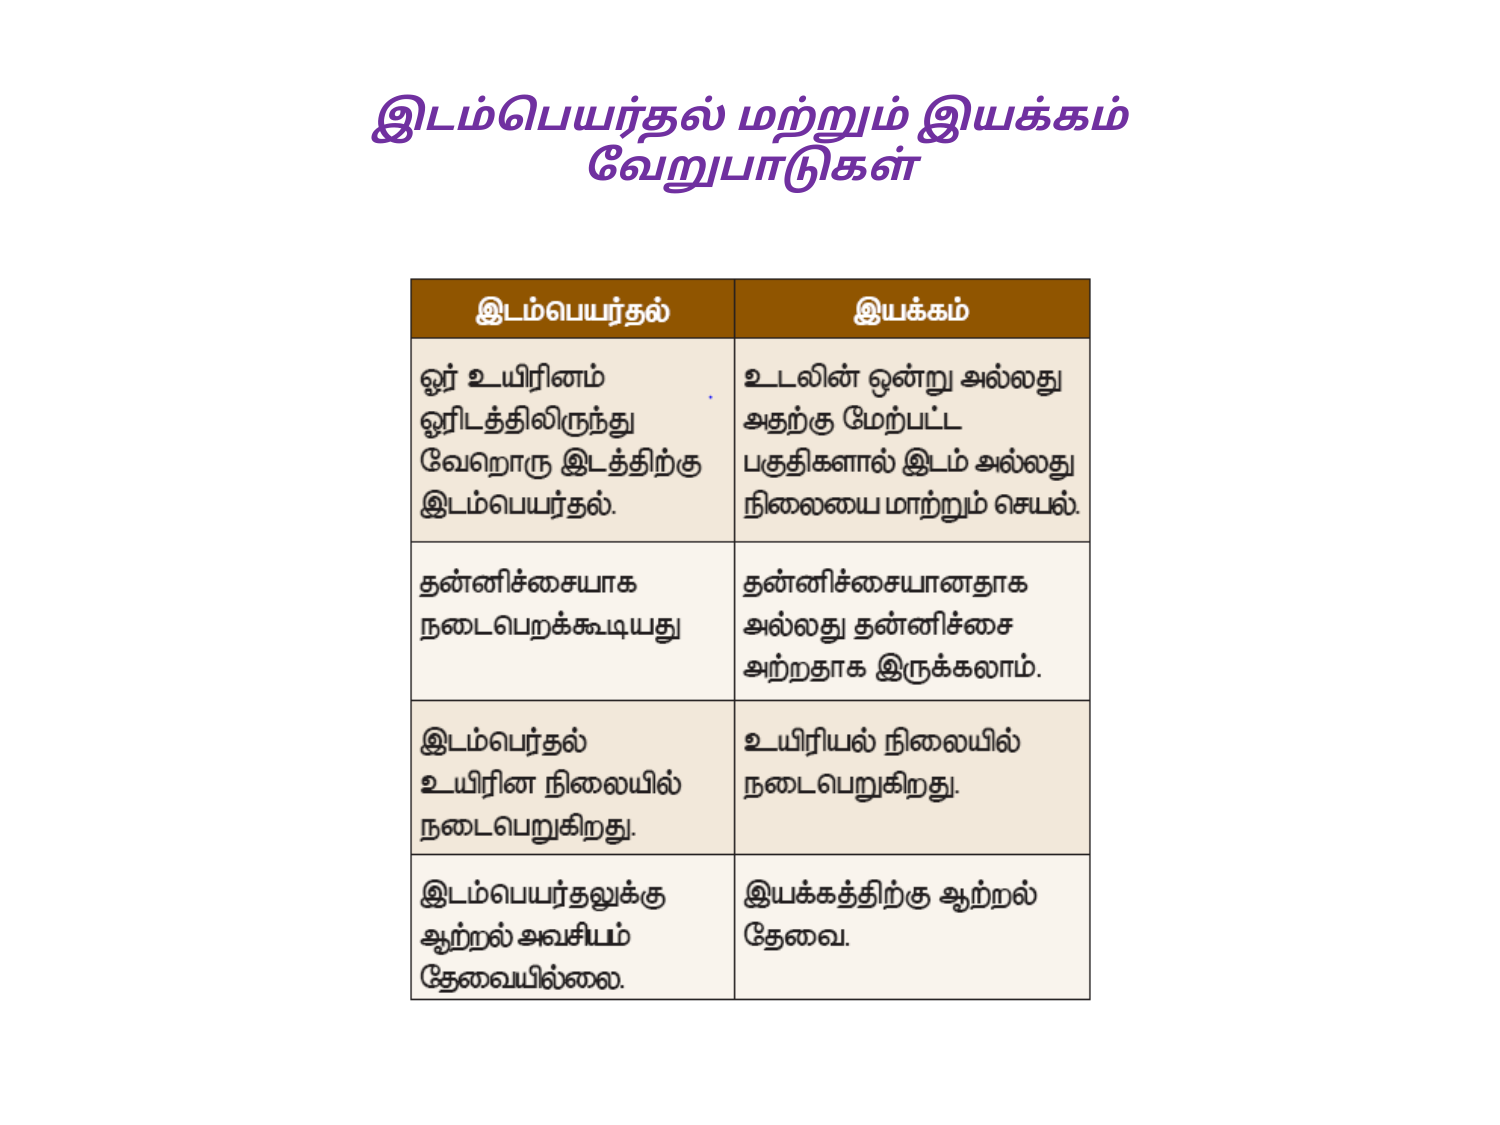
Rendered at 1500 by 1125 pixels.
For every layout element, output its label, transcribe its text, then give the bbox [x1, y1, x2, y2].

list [403, 262, 1097, 1006]
title இடம்பெயர்தல் மற்றும் இயக்கம் வேறுபாடுகள் [75, 45, 1425, 233]
